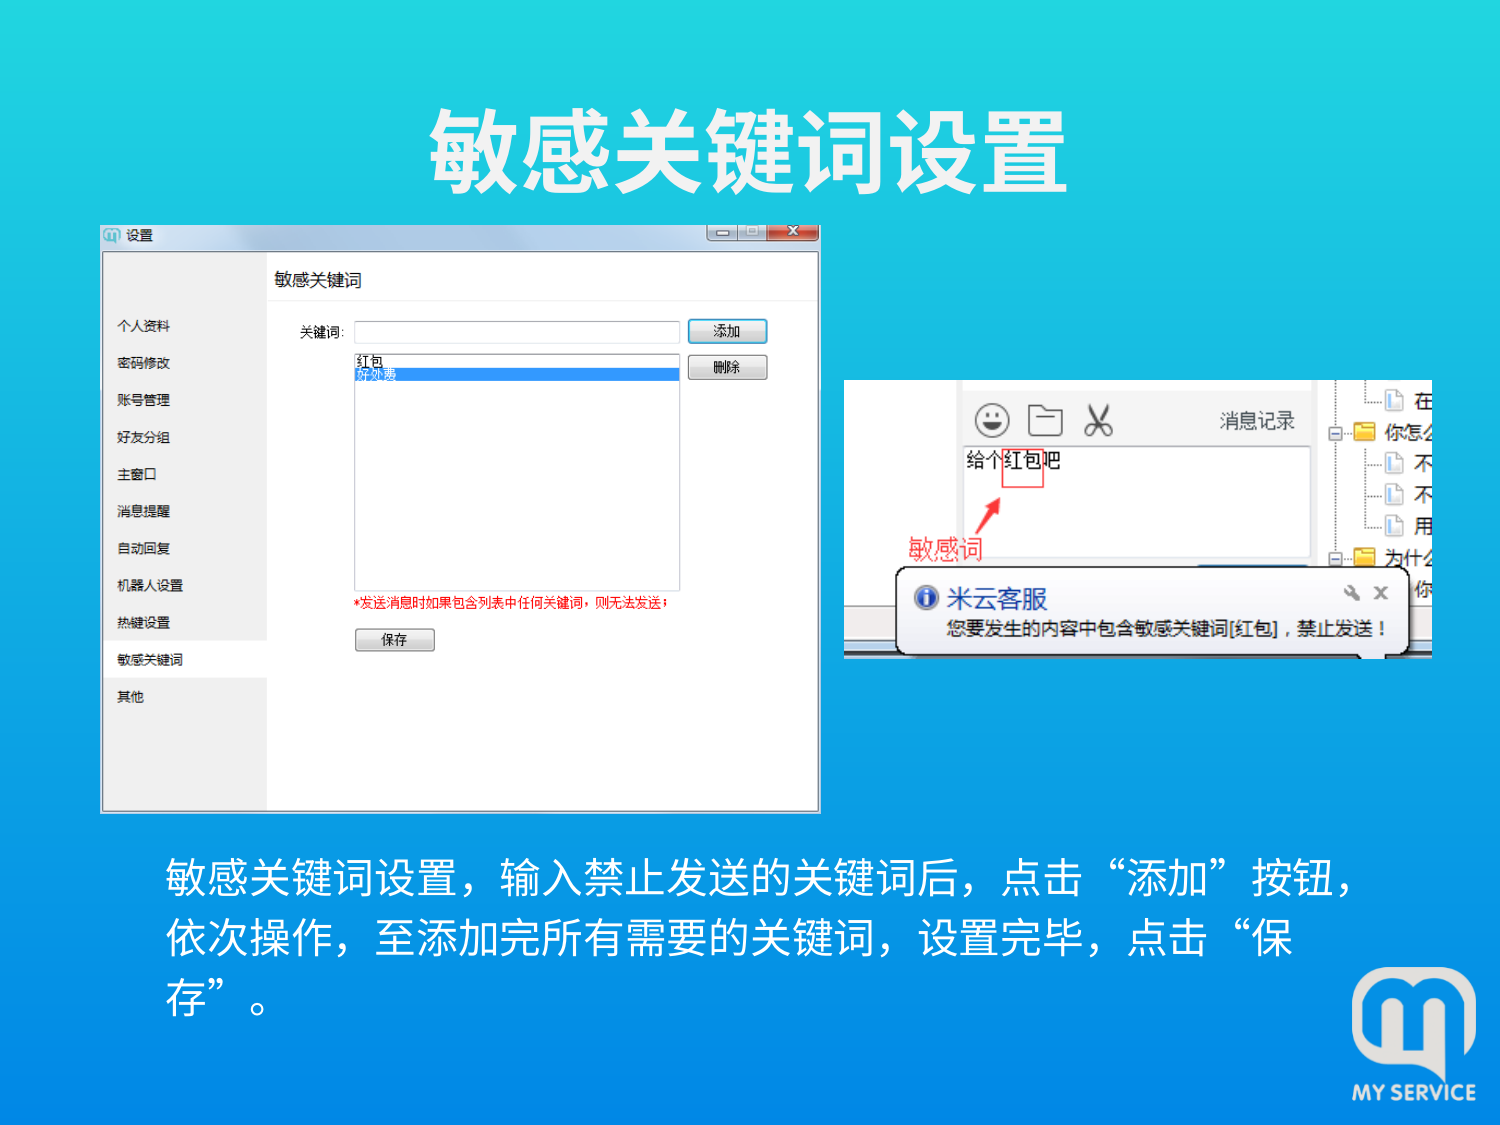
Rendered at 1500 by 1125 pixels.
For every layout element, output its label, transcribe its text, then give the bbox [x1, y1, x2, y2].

title 敏感关键词设置 [75, 45, 1425, 233]
picture [1352, 967, 1476, 1107]
text_box 敏感关键词设置，输入禁止发送的关键词后，点击“添加”按钮，依次操作，至添加完所有需要的关键词，设置完毕，点击“保存”。 [151, 834, 1353, 1029]
picture [0, 224, 1500, 813]
